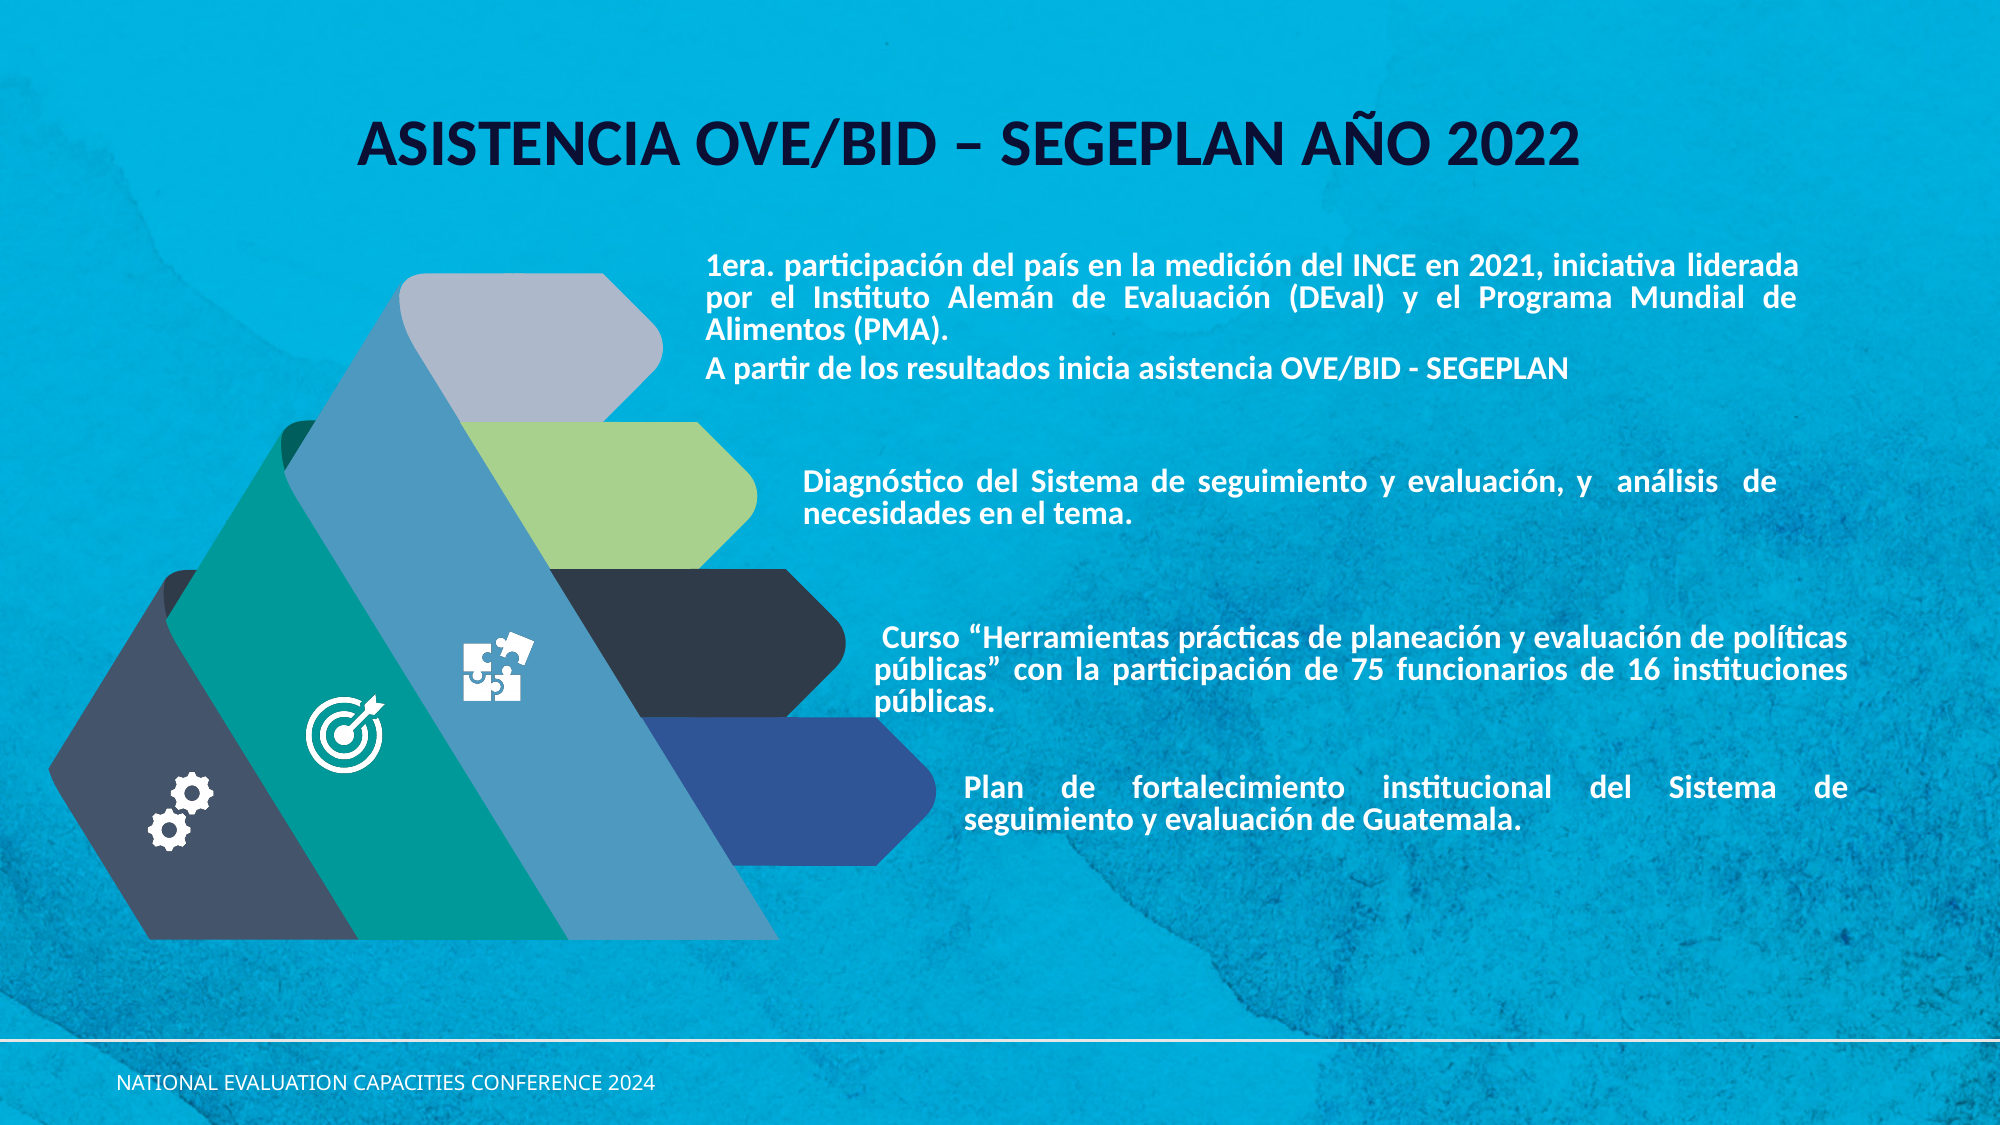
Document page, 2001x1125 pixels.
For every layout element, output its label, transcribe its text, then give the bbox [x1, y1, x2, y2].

text_box ASISTENCIA OVE/BID – SEGEPLAN AÑO 2022 [342, 67, 1658, 187]
text_box [164, 569, 196, 616]
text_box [548, 568, 847, 719]
picture [297, 684, 395, 783]
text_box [459, 421, 758, 572]
text_box Diagnóstico del Sistema de seguimiento y evaluación, y análisis de necesidades en el tema. [797, 463, 1785, 537]
text_box Plan de fortalecimiento institucional del Sistema de seguimiento y evaluación de Guatemala. [958, 770, 1856, 843]
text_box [641, 716, 937, 867]
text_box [388, 272, 664, 423]
text_box 1era. participación del país en la medición del INCE en 2021, iniciativa liderada por el Instituto Alemán de Evaluación (DEval) y el Programa Mundial de Alimentos (PMA). A partir de los resultados inicia asistencia OVE/BID - SEGEPLAN [699, 248, 1806, 392]
picture [450, 617, 548, 715]
text_box [165, 428, 568, 940]
text_box Curso “Herramientas prácticas de planeación y evaluación de políticas públicas” con la participación de 75 funcionarios de 16 instituciones públicas. [868, 619, 1856, 725]
text_box [284, 303, 780, 940]
text_box [282, 420, 315, 468]
picture [131, 763, 230, 861]
text_box [48, 576, 358, 940]
